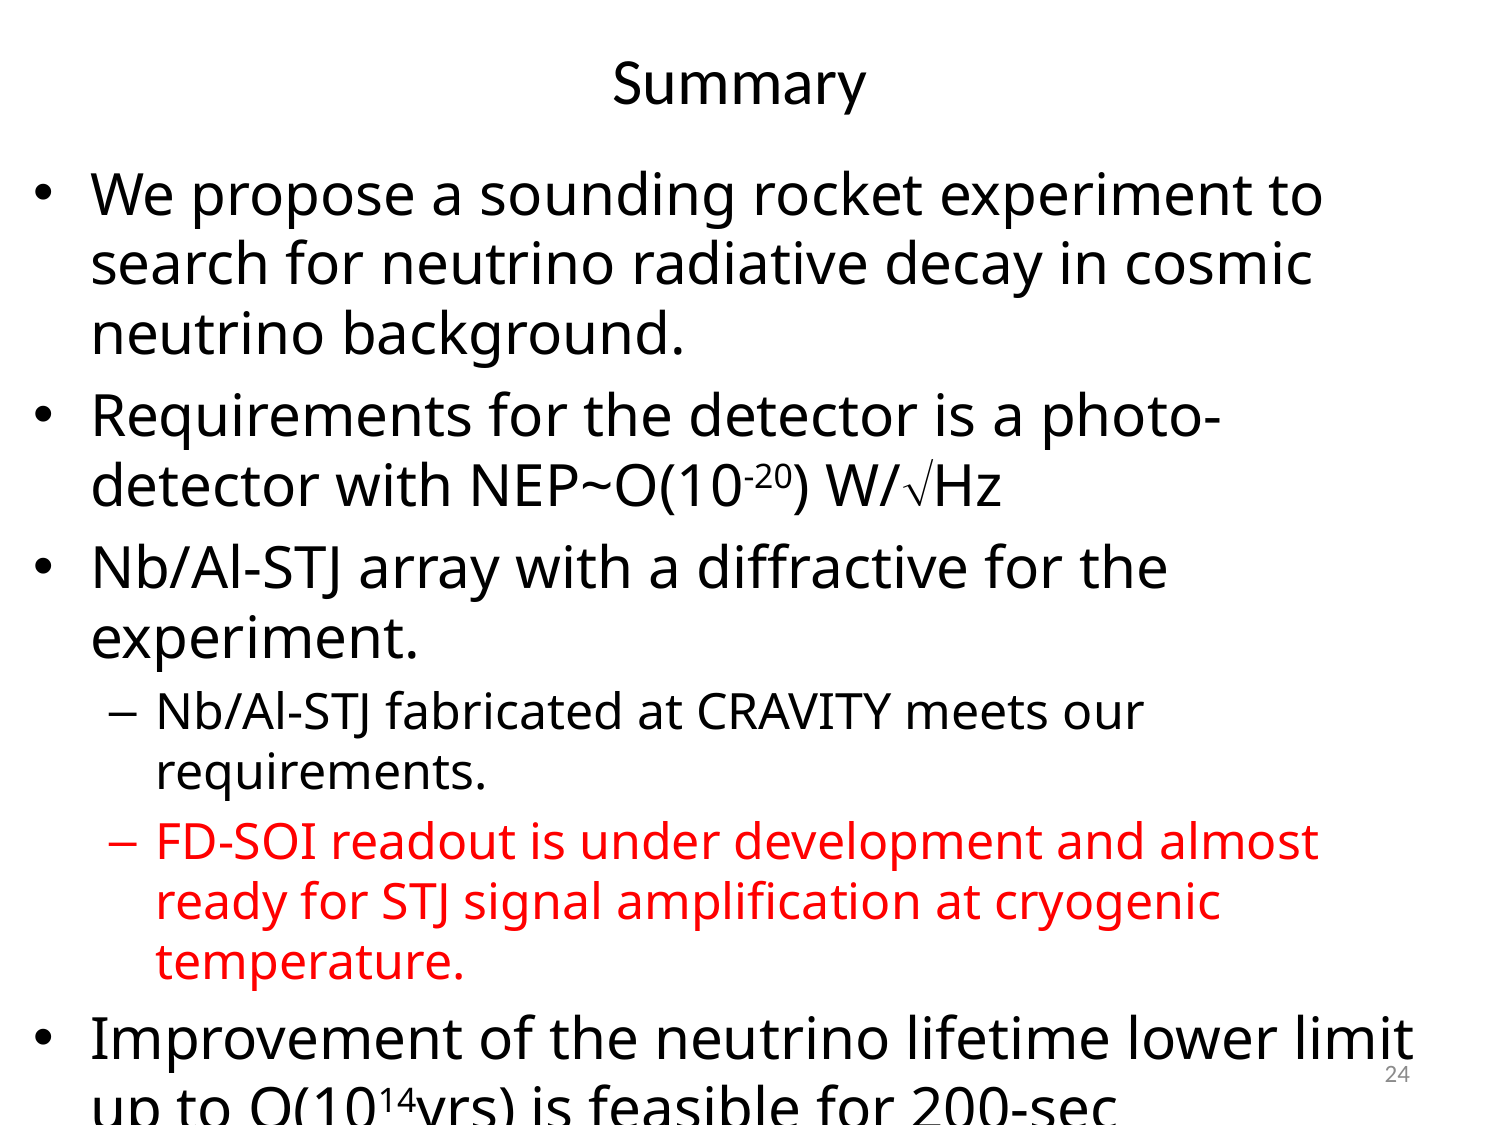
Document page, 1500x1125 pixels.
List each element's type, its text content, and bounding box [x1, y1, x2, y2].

list We propose a sounding rocket experiment to search for neutrino radiative decay in cosmic neutrino background. Requirements for the detector is a photo-detector with NEP~O(10-20) W/Hz Nb/Al-STJ array with a diffractive for the experiment. Nb/Al-STJ fabricated at CRAVITY meets our requirements. FD-SOI readout is under development and almost ready for STJ signal amplification at cryogenic temperature. Improvement of the neutrino lifetime lower limit up to O(1014yrs) is feasible for 200-sec measurement in a rocket-borne experiment with the detector. [18, 149, 1462, 1083]
slide_number 24 [1074, 1042, 1425, 1103]
title Summary [64, 30, 1415, 126]
